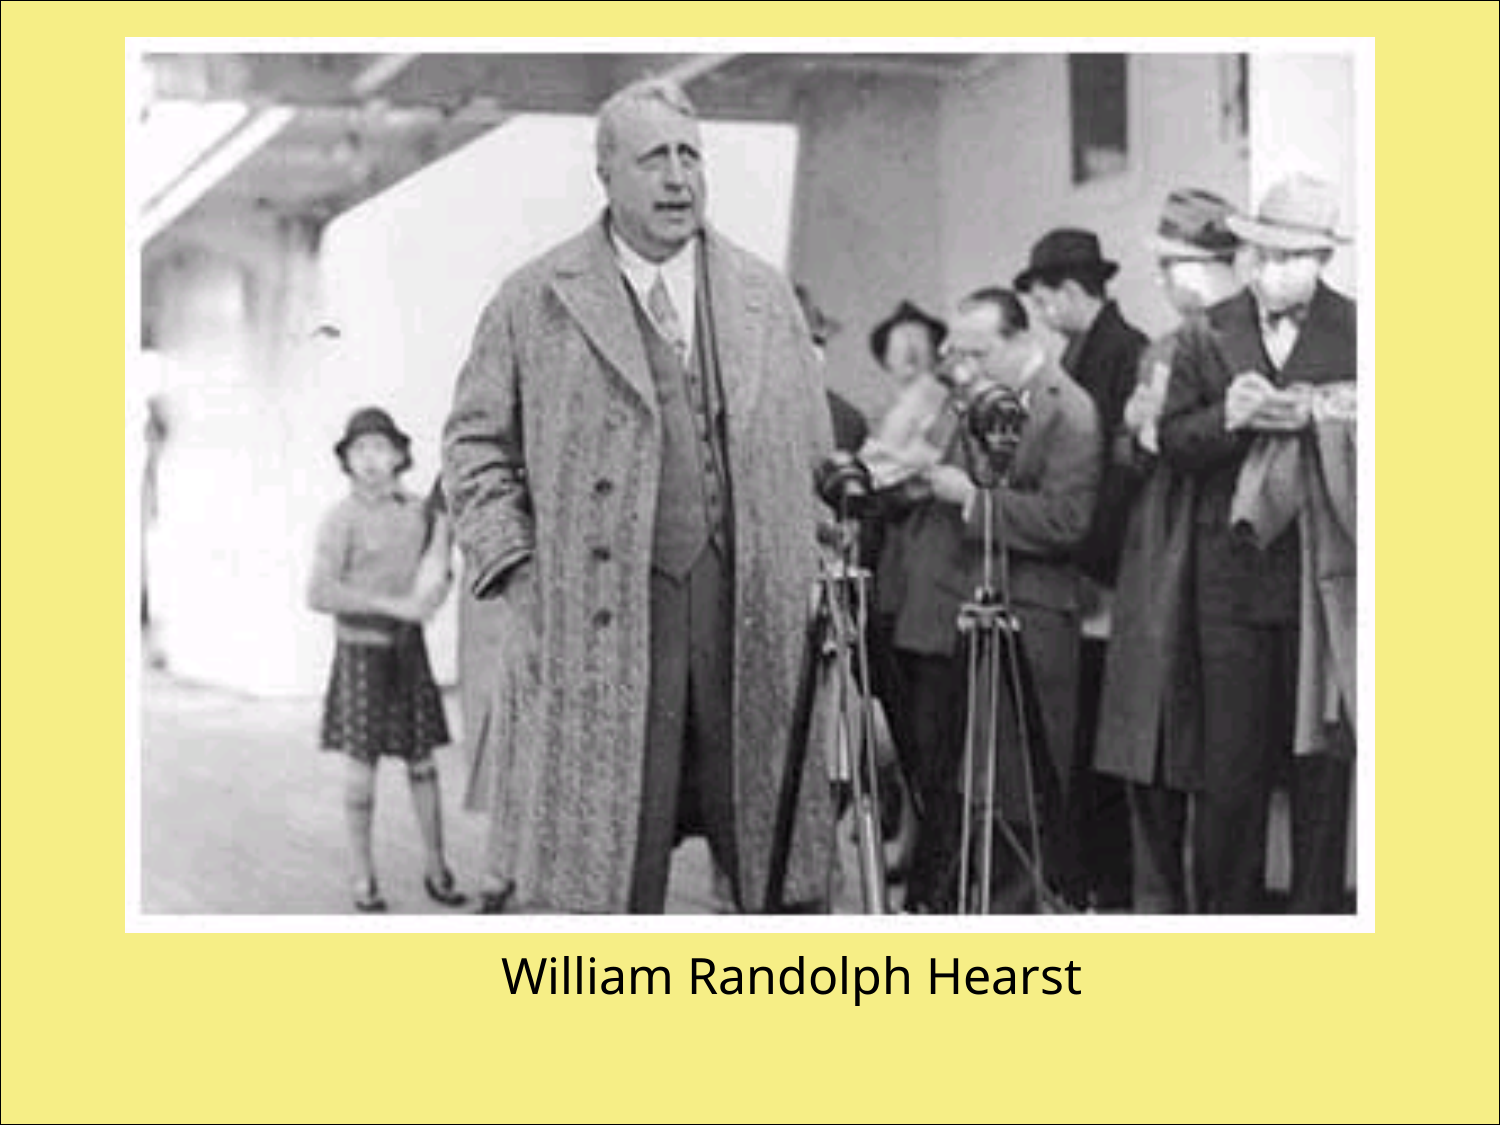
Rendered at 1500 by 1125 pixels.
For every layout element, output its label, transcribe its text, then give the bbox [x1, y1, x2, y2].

picture [124, 37, 1376, 934]
text_box [0, 0, 1500, 1125]
text_box William Randolph Hearst [412, 942, 1113, 1053]
